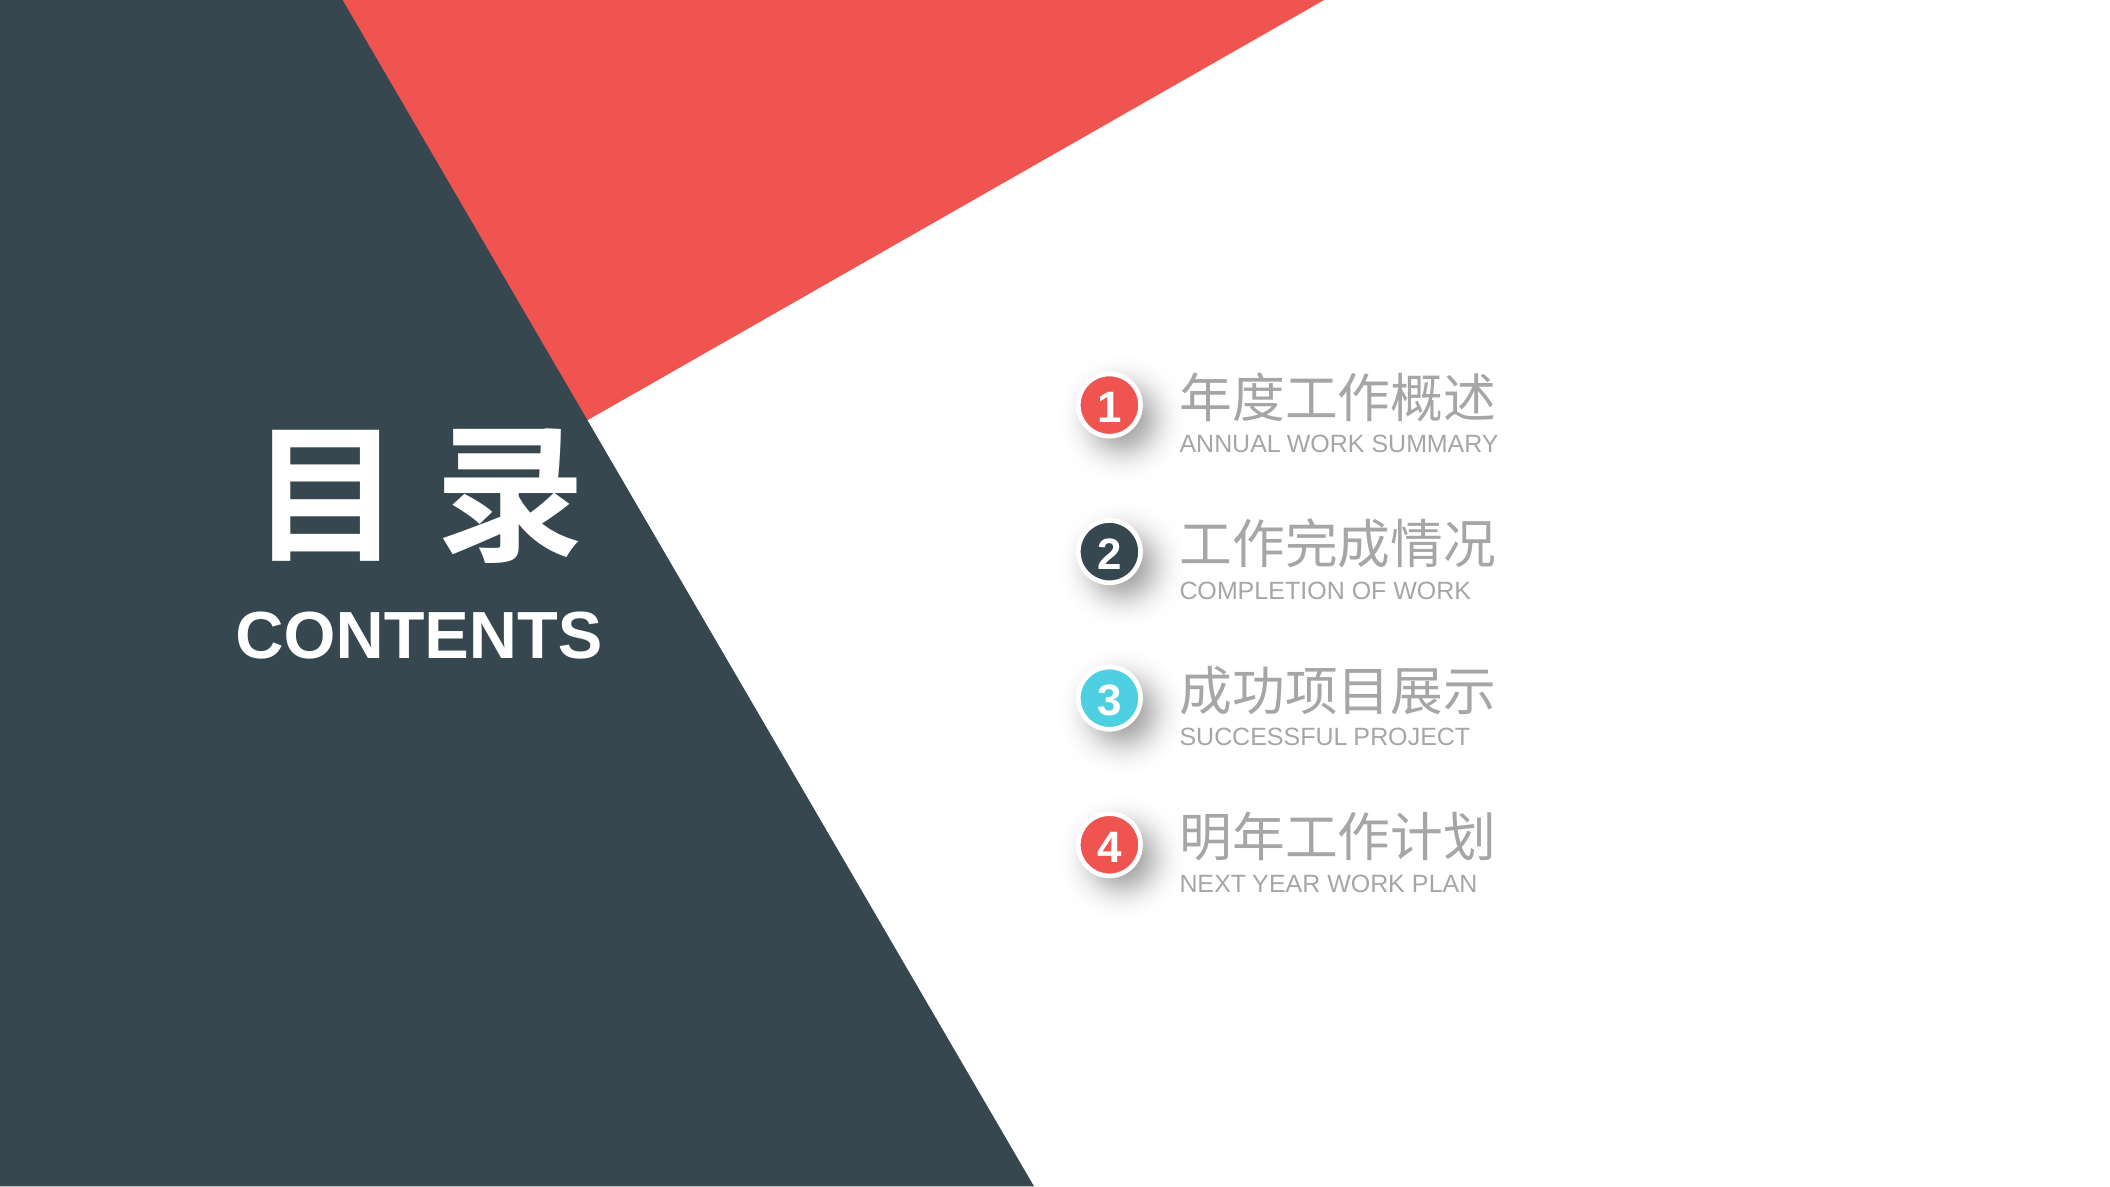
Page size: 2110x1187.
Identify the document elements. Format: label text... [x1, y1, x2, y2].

text_box 1 [1077, 372, 1142, 438]
text_box 2 [1077, 519, 1142, 584]
text_box 3 [1077, 665, 1142, 731]
text_box [344, 0, 1325, 399]
text_box 目 录 [203, 399, 635, 580]
text_box CONTENTS [227, 592, 610, 673]
text_box 4 [1077, 812, 1142, 877]
text_box [0, 0, 1035, 1187]
